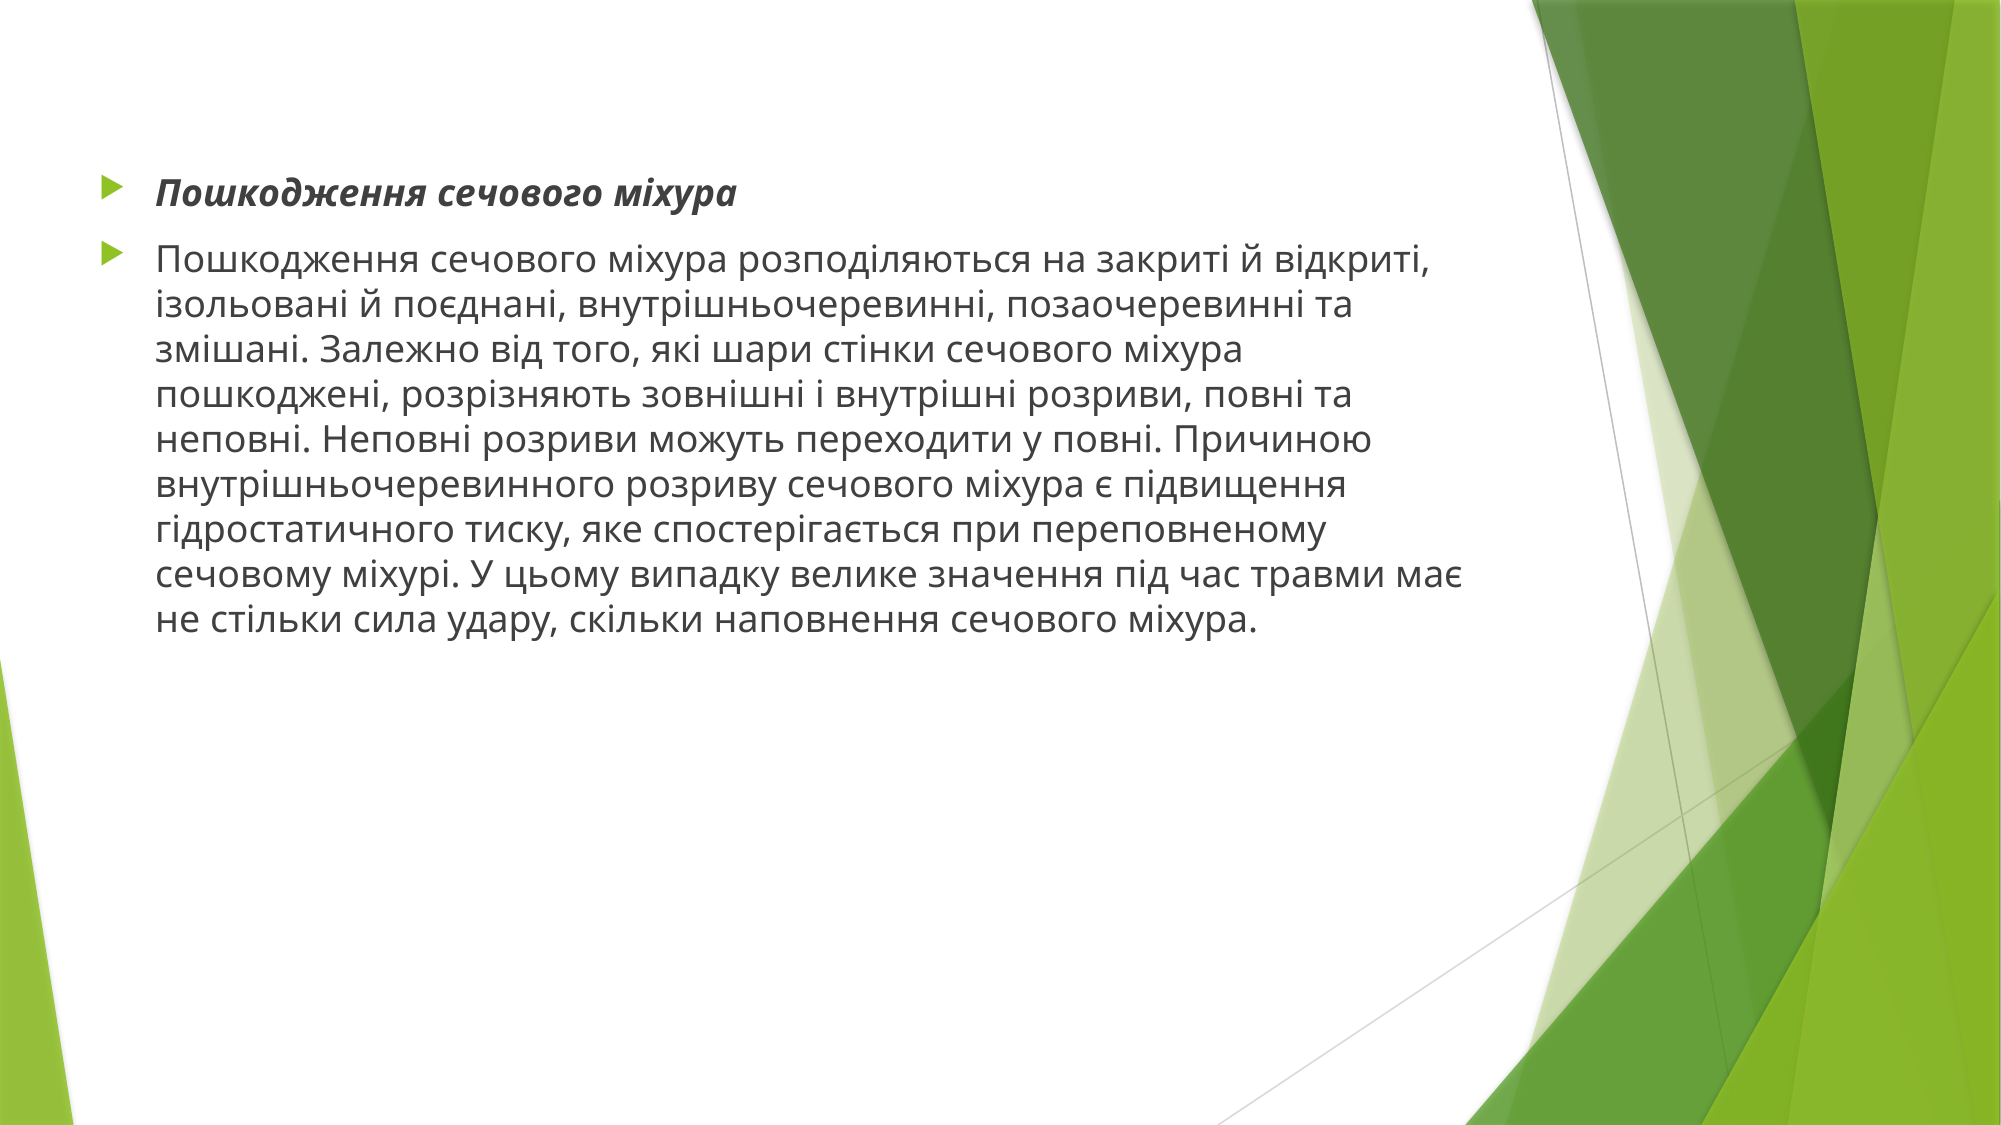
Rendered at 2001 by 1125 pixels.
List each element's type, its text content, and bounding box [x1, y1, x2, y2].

list Пошкодження сечового міхура Пошкодження сечового міхура розподіляються на закриті й відкриті, ізольовані й поєднані, внутрішньочеревинні, позаочеревинні та змішані. Залежно від того, які шари стінки сечового міхура пошкоджені, розрізняють зовнішні і внутрішні розриви, повні та неповні. Неповні розриви можуть переходити у повні. Причиною внутрішньочеревинного розриву сечового міхура є підвищення гідростатичного тиску, яке спостерігається при переповненому сечовому міхурі. У цьому випадку велике значення під час травми має не стільки сила удару, скільки наповнення сечового міхура. [83, 161, 1495, 799]
